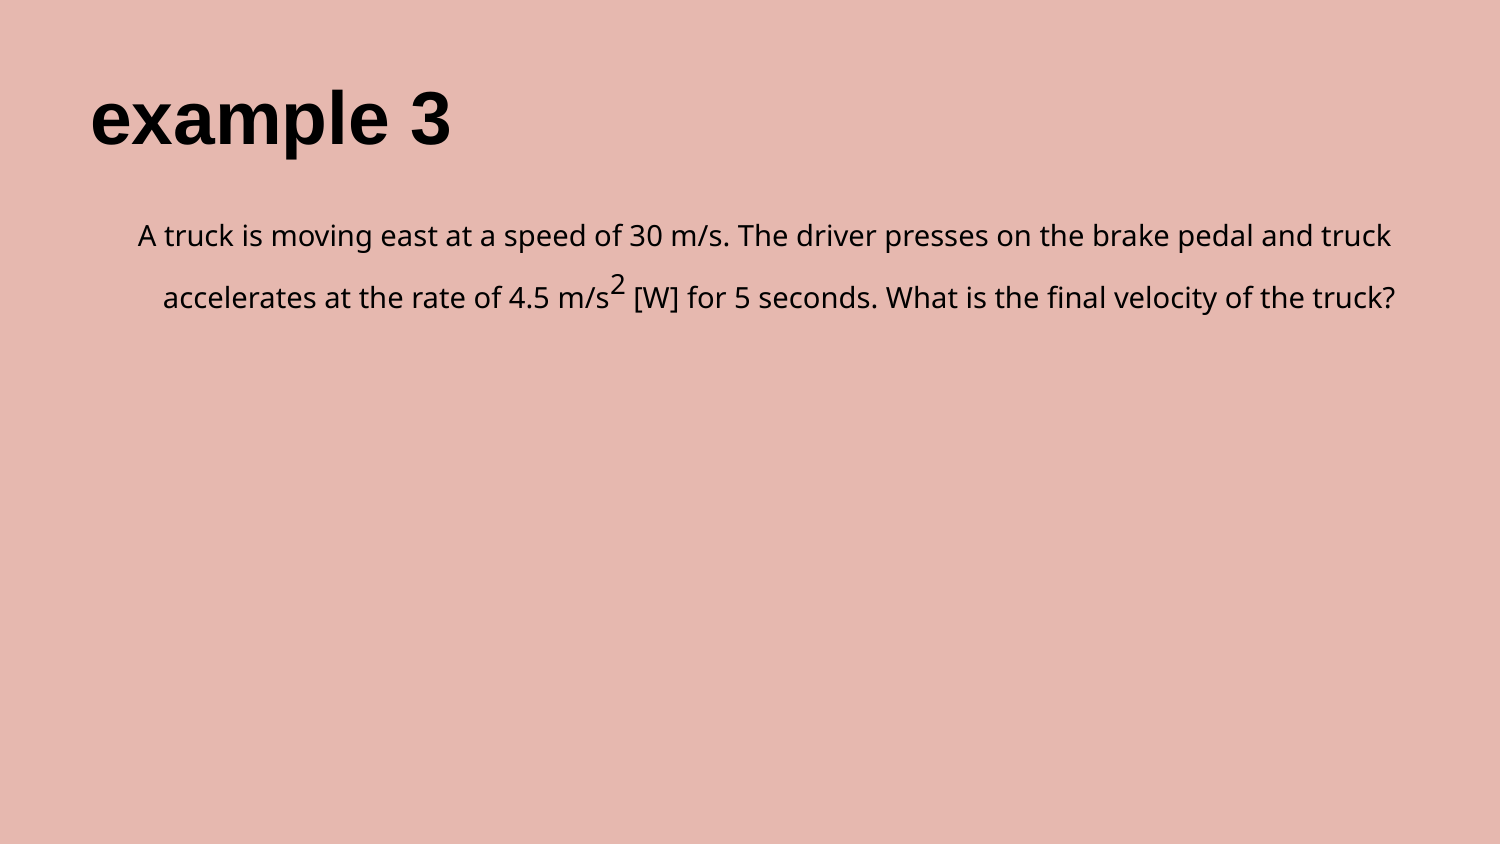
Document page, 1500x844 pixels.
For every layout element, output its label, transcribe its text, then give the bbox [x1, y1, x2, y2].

list A truck is moving east at a speed of 30 m/s. The driver presses on the brake pedal and truck accelerates at the rate of 4.5 m/s2 [W] for 5 seconds. What is the final velocity of the truck? [75, 196, 1425, 808]
title example 3 [75, 33, 1425, 175]
